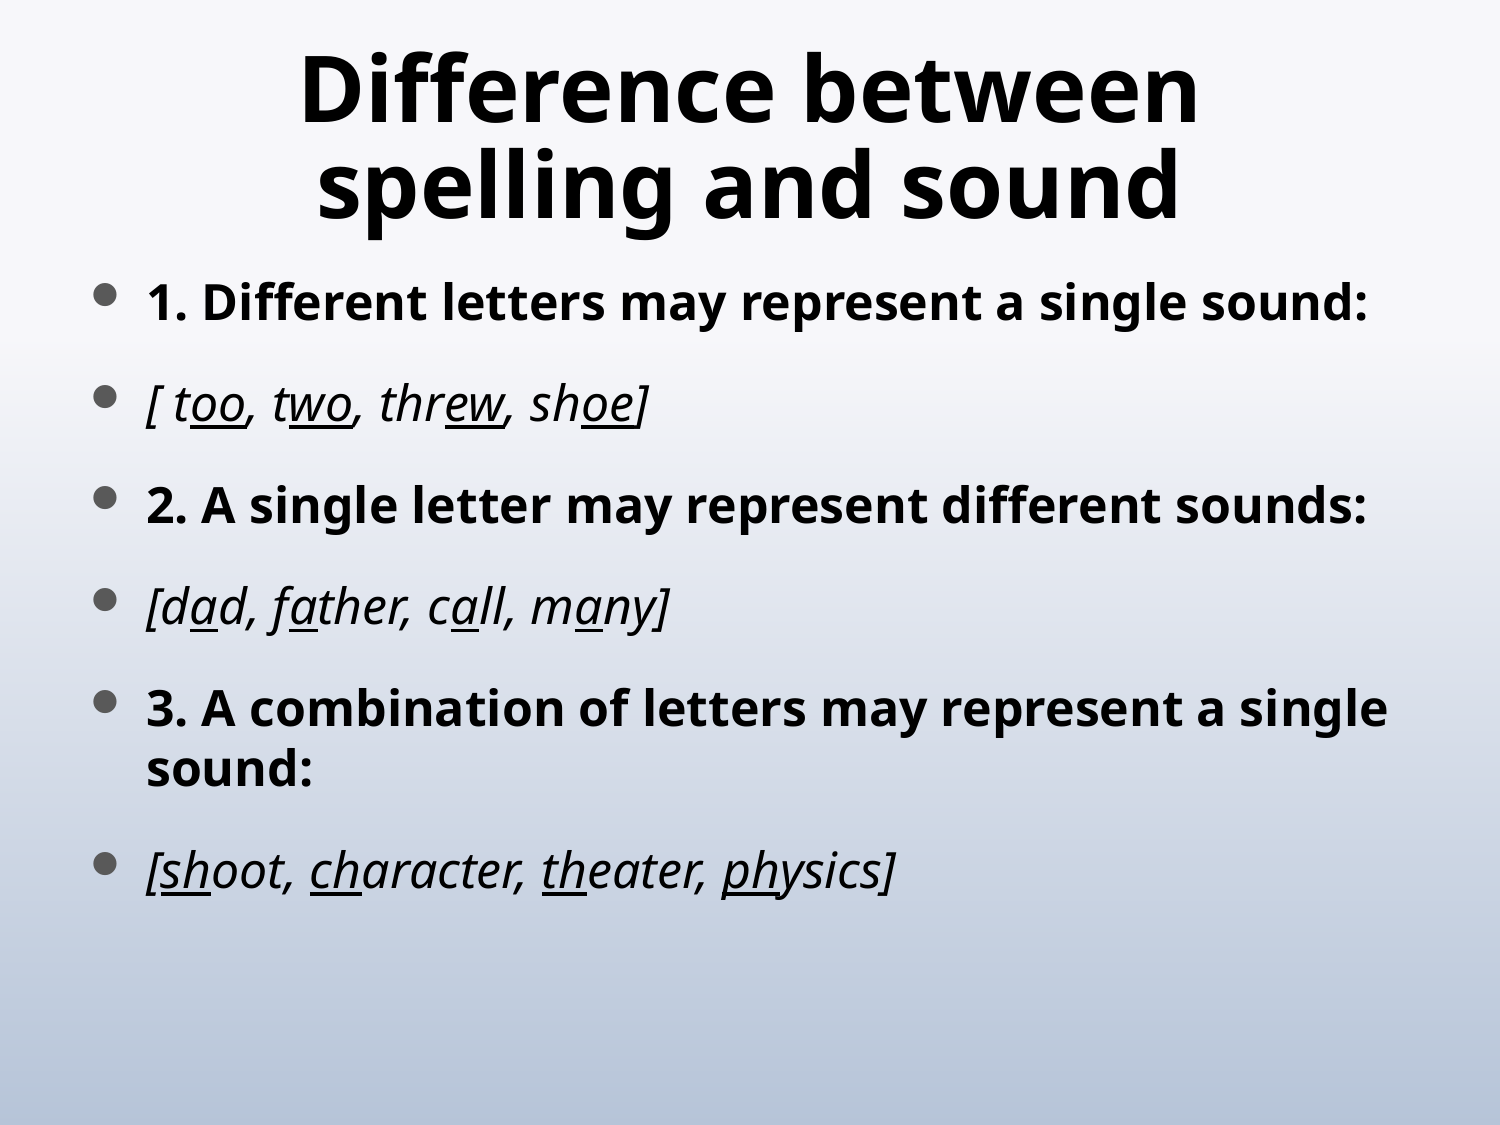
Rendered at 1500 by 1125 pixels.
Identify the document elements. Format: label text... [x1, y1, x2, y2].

title Difference between spelling and sound [150, 37, 1350, 245]
list 1. Different letters may represent a single sound: [ too, two, threw, shoe] 2. A single letter may represent different sounds: [dad, father, call, many] 3. A combination of letters may represent a single sound: [shoot, character, theater, physics] [75, 262, 1425, 1125]
